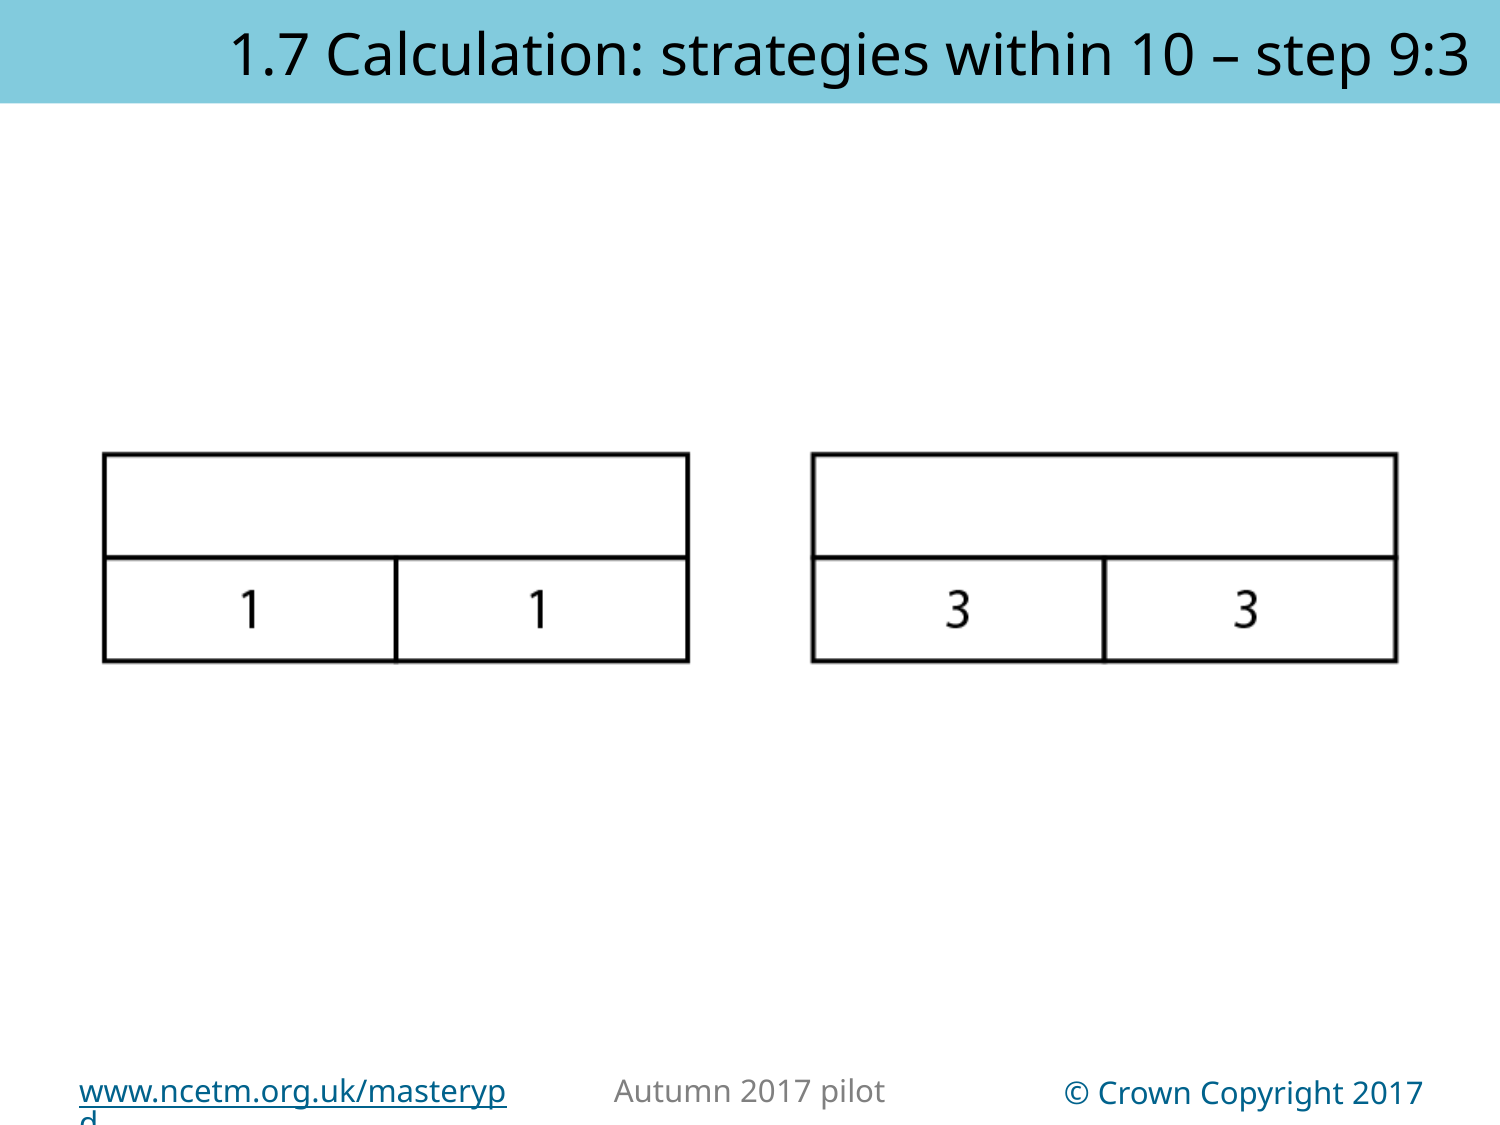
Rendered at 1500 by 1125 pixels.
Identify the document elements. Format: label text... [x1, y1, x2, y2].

picture [96, 414, 703, 711]
picture [785, 414, 1424, 711]
list 1.7 Calculation: strategies within 10 – step 9:3 [0, 0, 1500, 104]
